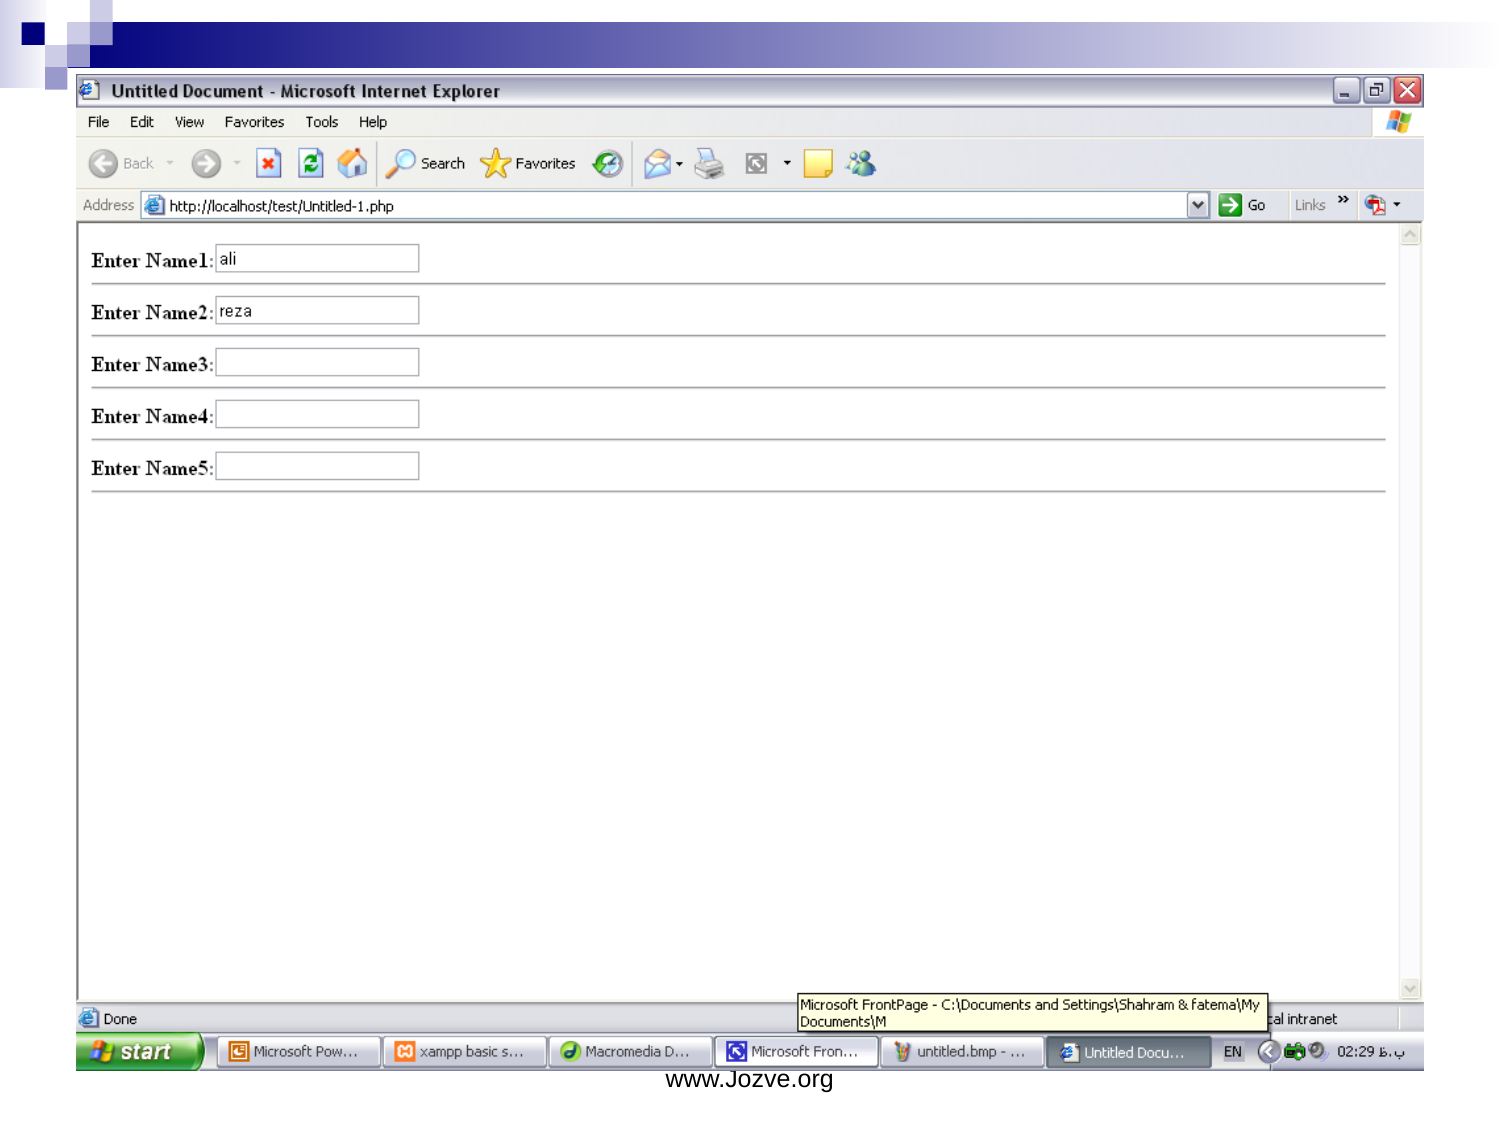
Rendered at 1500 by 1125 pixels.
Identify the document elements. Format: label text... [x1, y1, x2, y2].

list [76, 74, 1424, 1071]
footer www.Jozve.org [512, 1079, 988, 1101]
